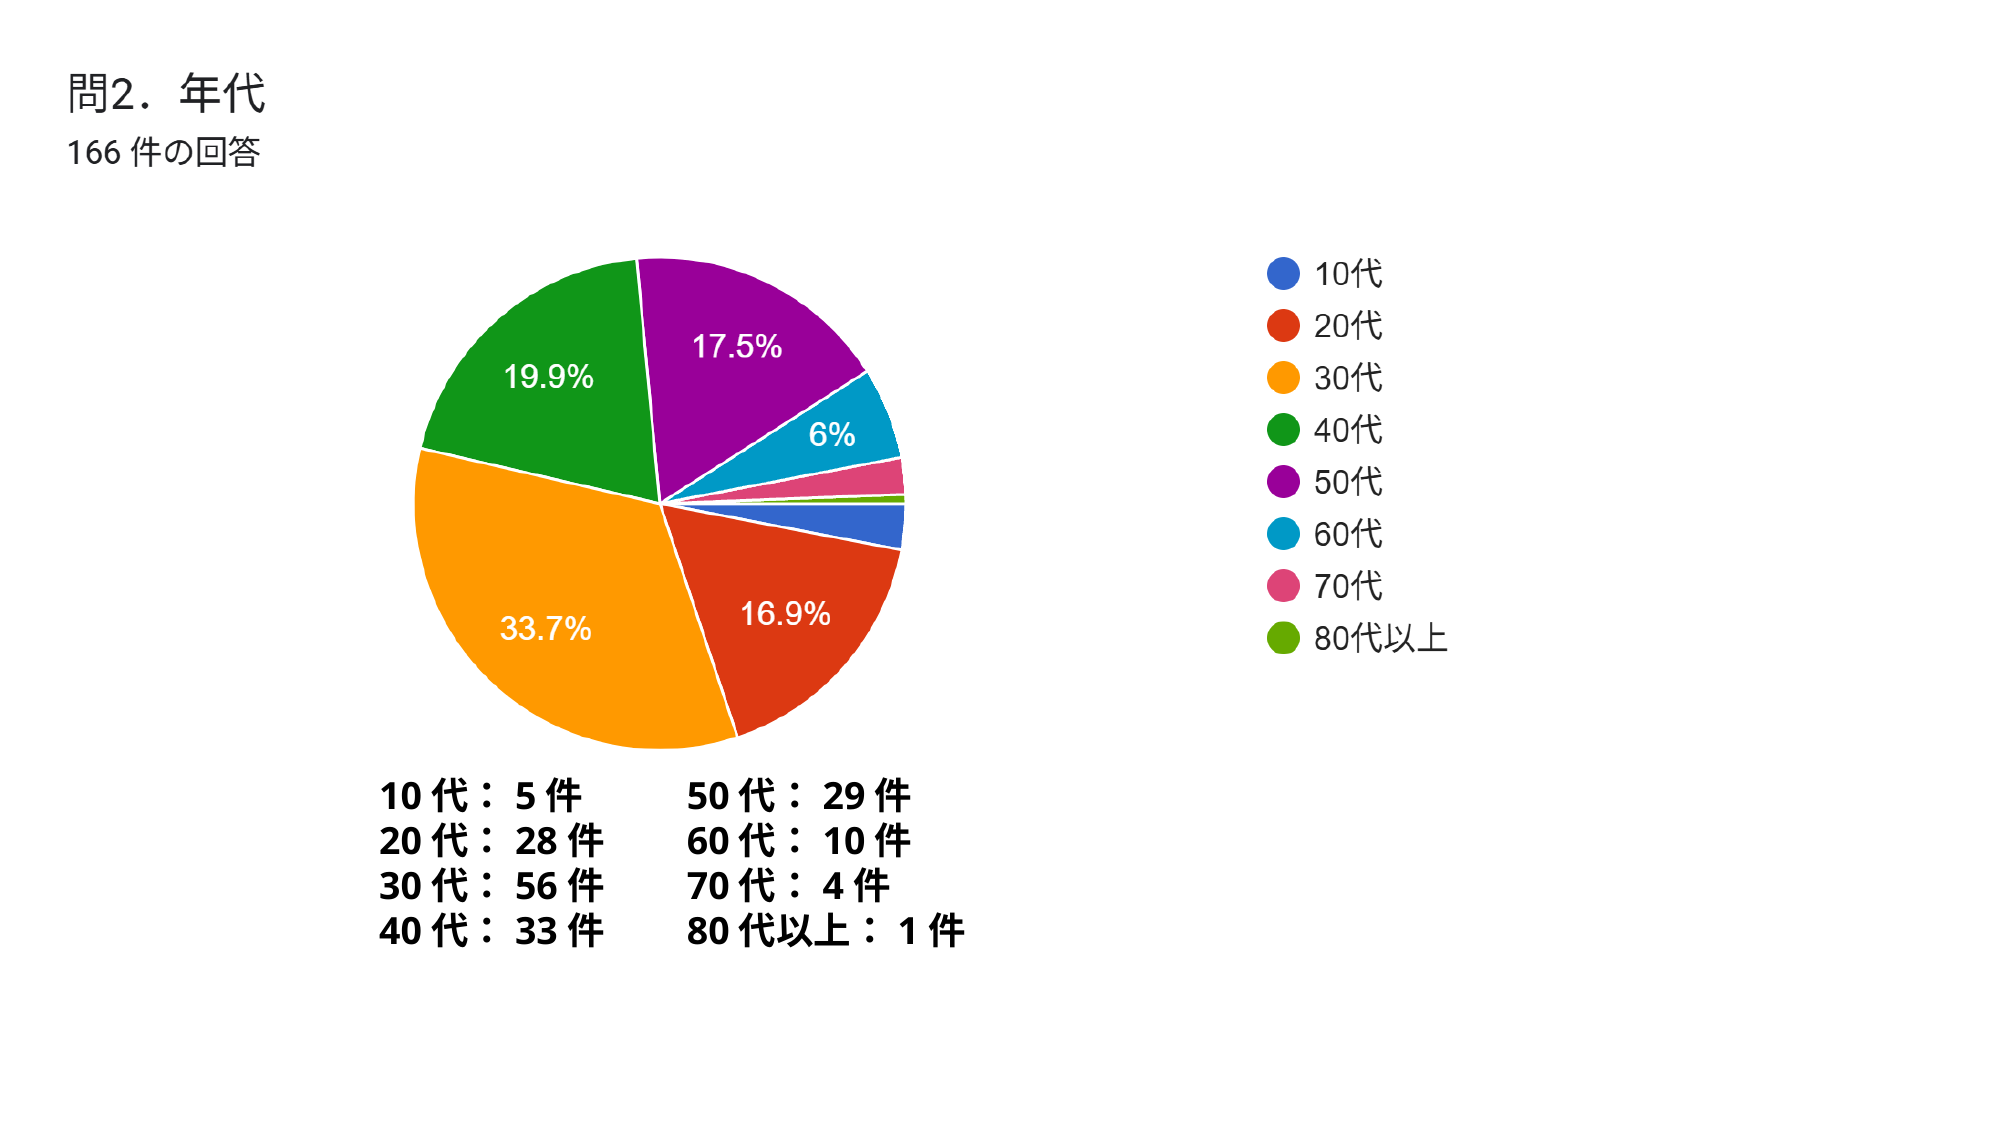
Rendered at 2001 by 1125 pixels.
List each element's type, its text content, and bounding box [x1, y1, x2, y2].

text_box 10代：5件 20代：28件 30代：56件 40代：33件 [364, 844, 655, 960]
text_box 50代：29件 60代：10件 70代：4件 80代以上：1件 [672, 844, 1214, 960]
picture [0, 0, 2000, 844]
